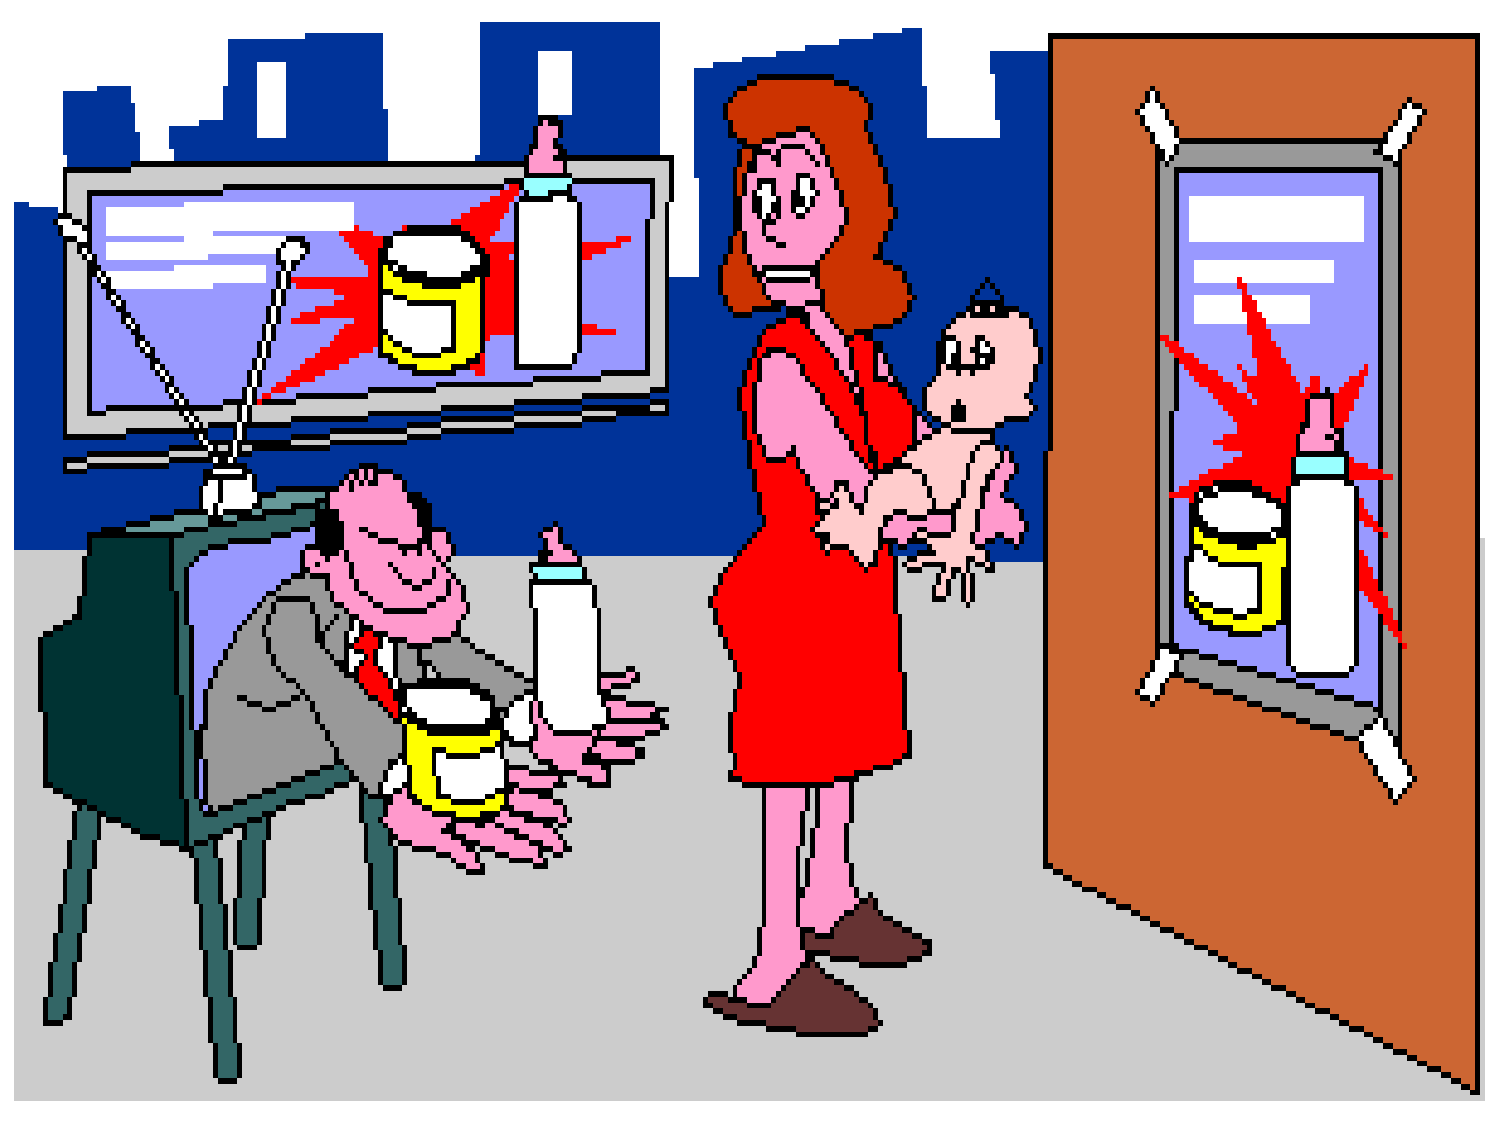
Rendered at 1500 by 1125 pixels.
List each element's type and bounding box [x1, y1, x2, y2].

list [0, 0, 1500, 1125]
